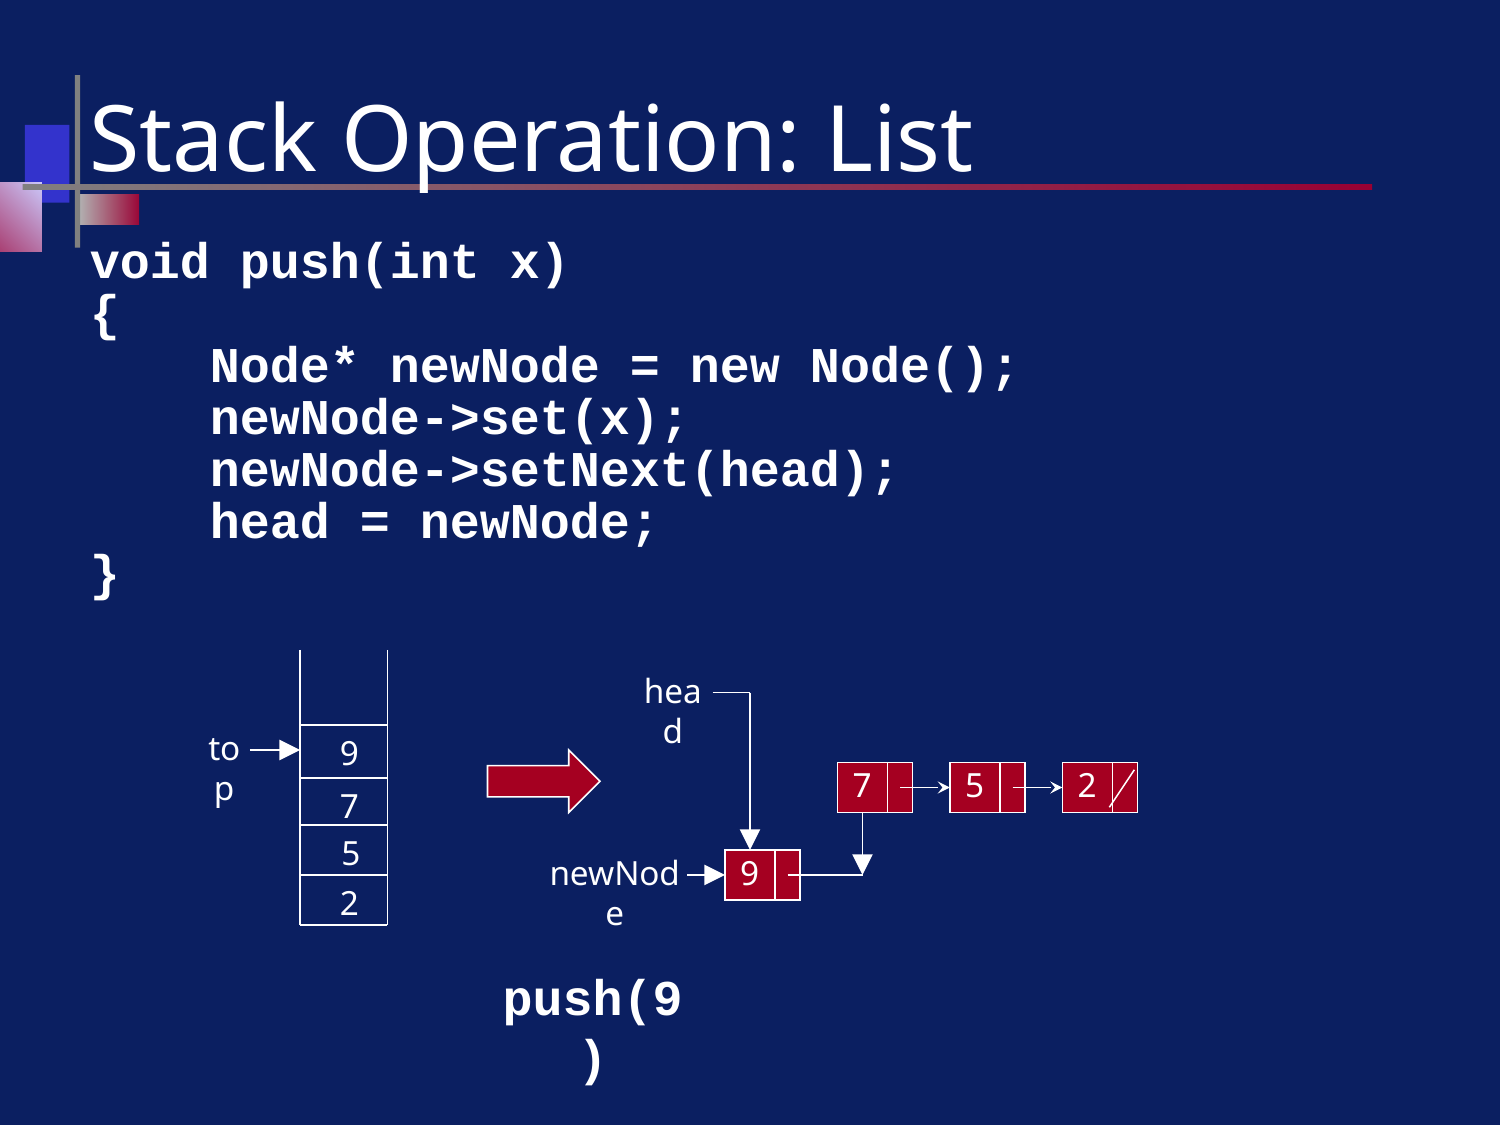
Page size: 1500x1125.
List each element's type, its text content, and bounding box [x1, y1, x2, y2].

text_box newNode [529, 844, 700, 940]
text_box head [620, 662, 725, 758]
text_box push(9) [472, 957, 713, 1093]
title Stack Operation: List [74, 59, 1425, 210]
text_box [299, 726, 388, 824]
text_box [299, 826, 388, 874]
text_box [1001, 762, 1025, 813]
text_box 5 [950, 757, 991, 813]
text_box [776, 849, 800, 900]
text_box [888, 762, 913, 813]
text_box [299, 876, 388, 926]
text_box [299, 649, 388, 724]
text_box [879, 762, 887, 813]
text_box [487, 749, 601, 813]
text_box 2 [1062, 757, 1110, 813]
text_box [763, 849, 774, 900]
list void push(int x) { Node* newNode = new Node(); newNode->set(x); newNode->setNext(head); head = newNode; } [74, 237, 1425, 625]
text_box top [185, 719, 263, 815]
text_box 9 [725, 844, 763, 900]
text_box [1109, 769, 1135, 808]
text_box [1113, 762, 1138, 774]
text_box [991, 762, 999, 813]
text_box 7 [837, 757, 879, 813]
